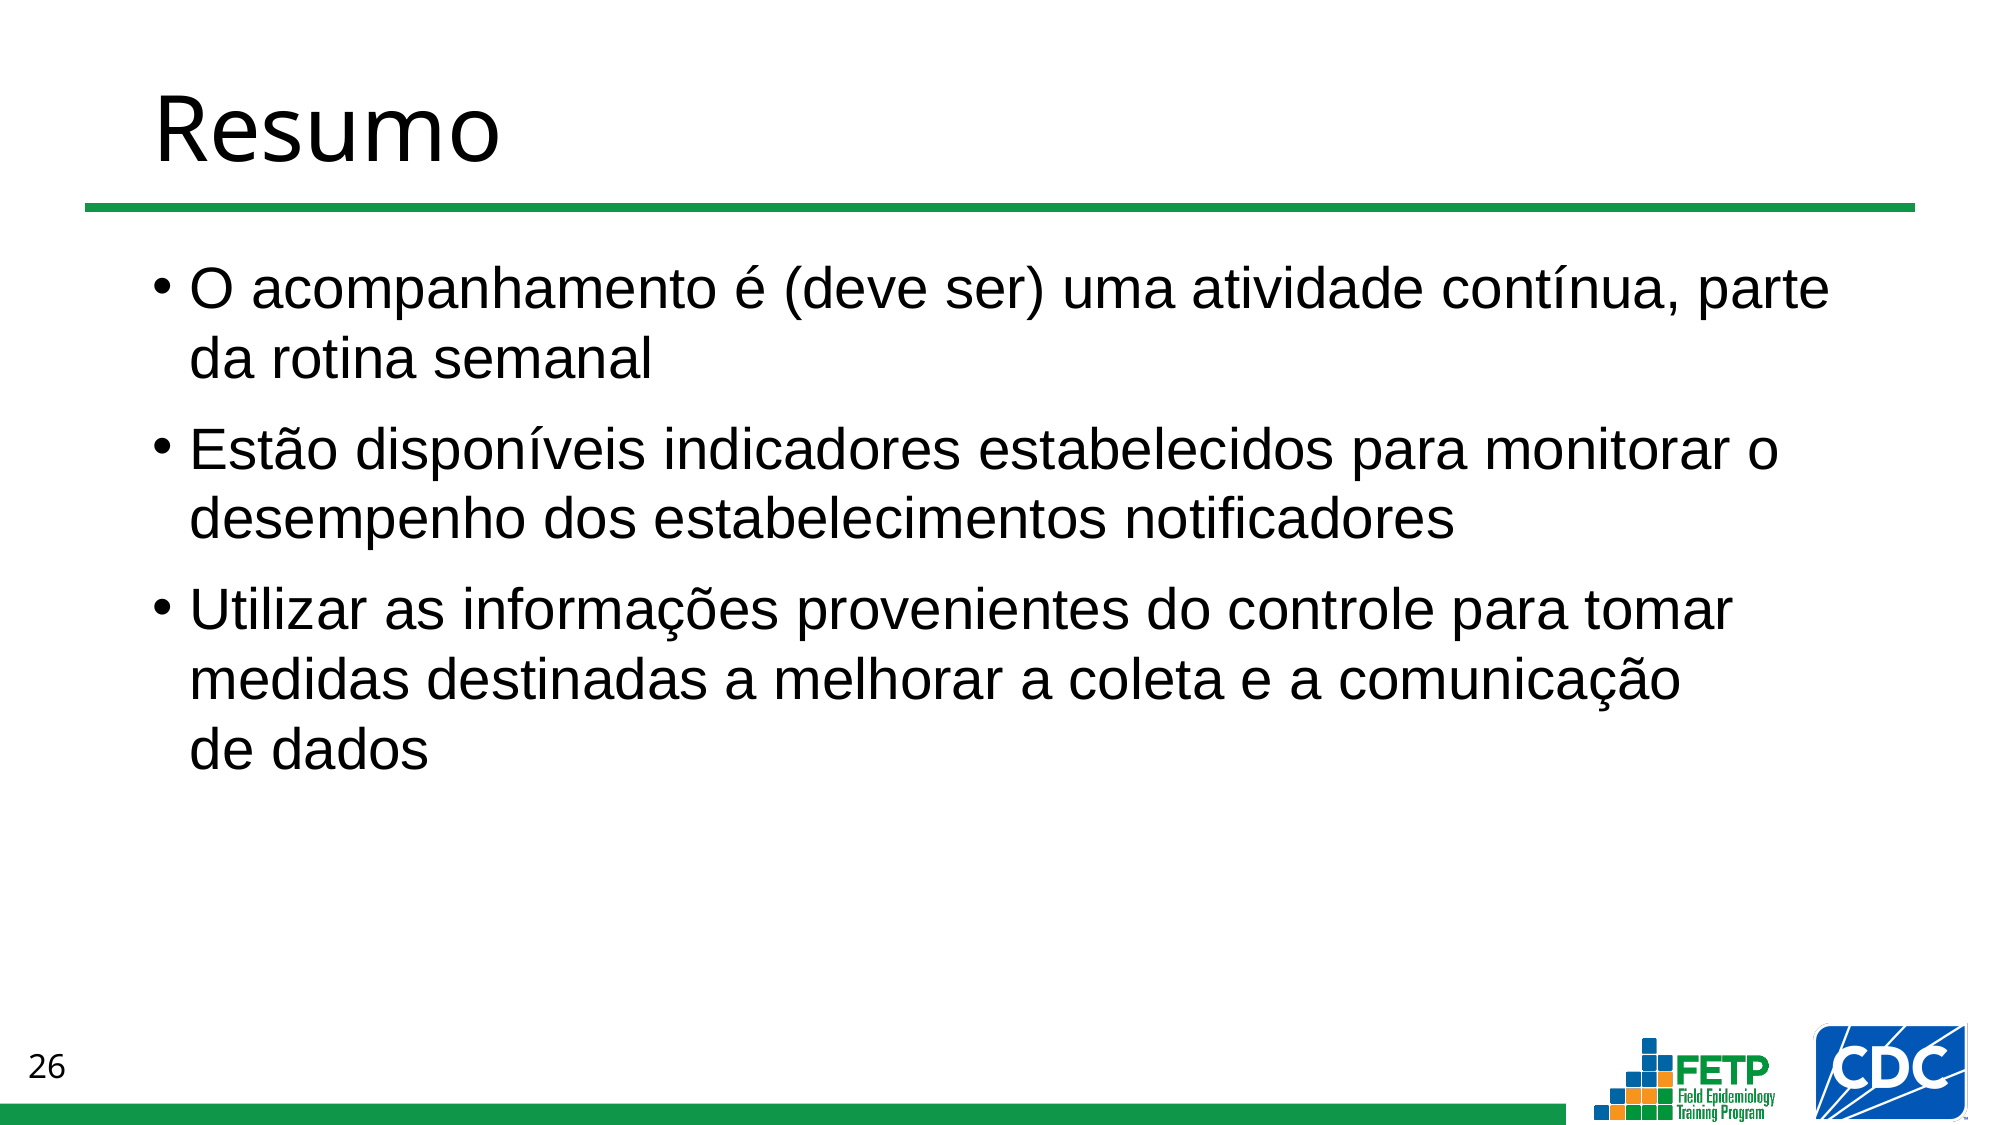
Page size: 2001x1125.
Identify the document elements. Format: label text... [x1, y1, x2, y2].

picture [1813, 1023, 1968, 1122]
picture [1594, 1038, 1775, 1122]
title Resumo [137, 75, 1863, 207]
list O acompanhamento é (deve ser) uma atividade contínua, parte da rotina semanal Estão disponíveis indicadores estabelecidos para monitorar o desempenho dos estabelecimentos notificadores Utilizar as informações provenientes do controle para tomar medidas destinadas a melhorar a coleta e a comunicação de dados [137, 242, 1863, 1004]
